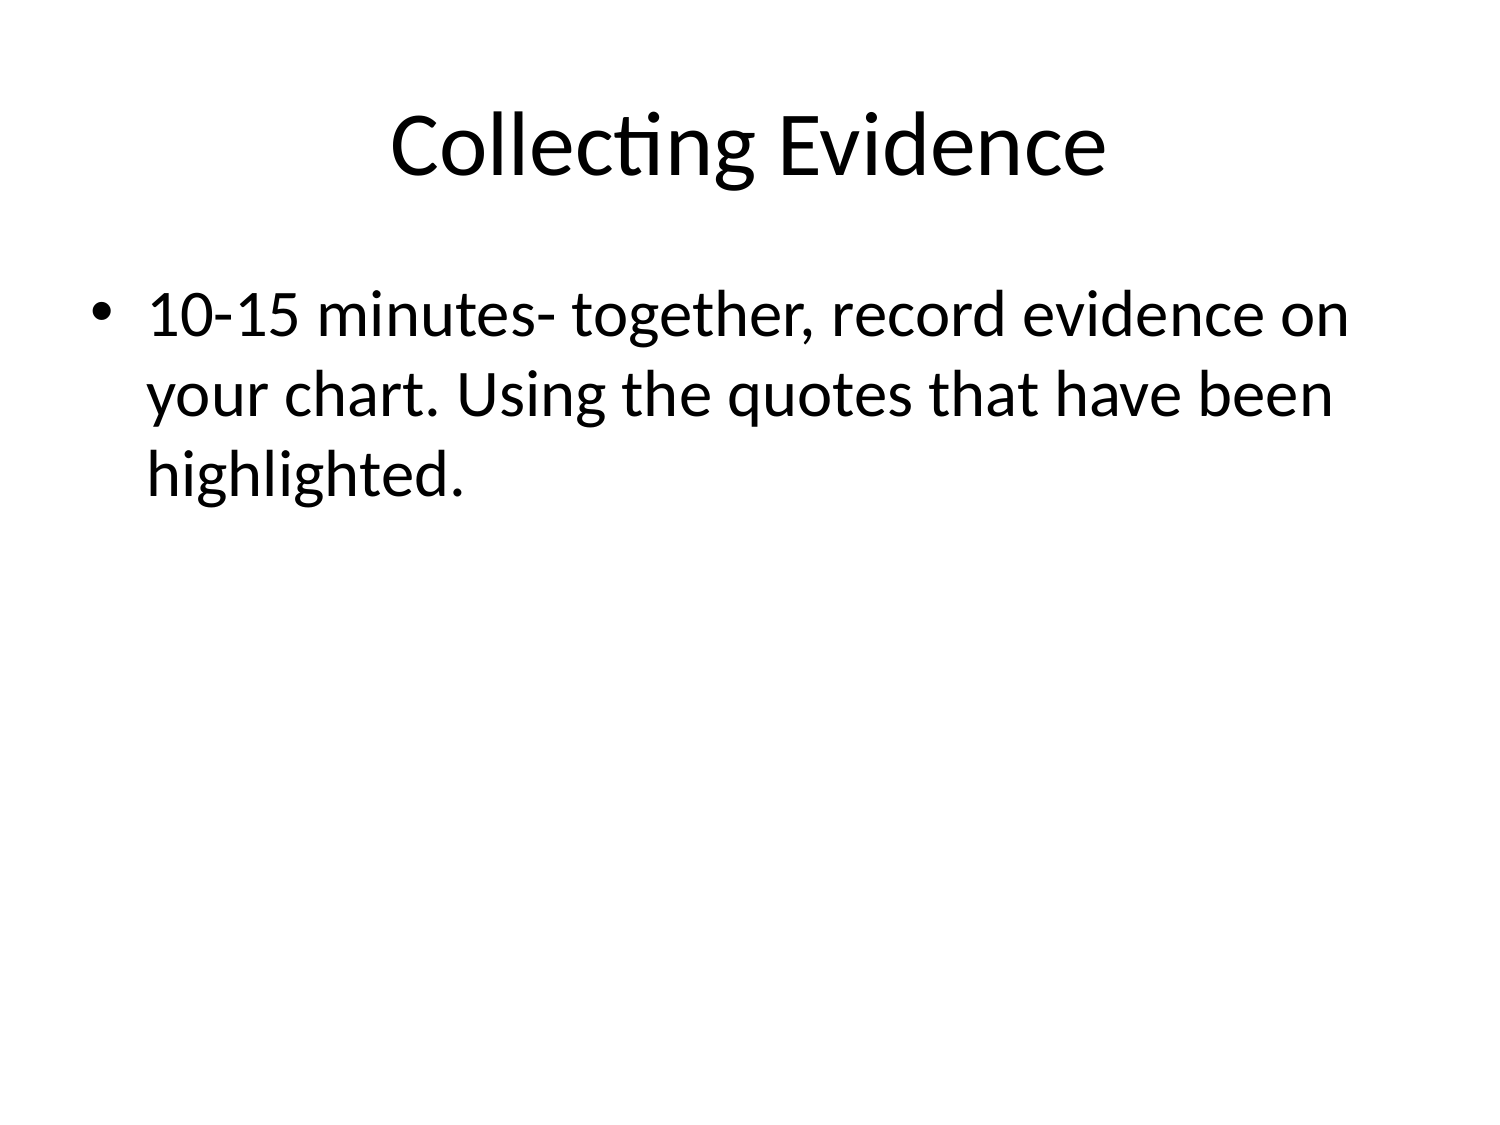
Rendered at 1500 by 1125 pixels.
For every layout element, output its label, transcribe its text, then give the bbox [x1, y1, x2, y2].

list 10-15 minutes- together, record evidence on your chart. Using the quotes that have been highlighted. [75, 262, 1425, 1005]
title Collecting Evidence [75, 45, 1425, 233]
